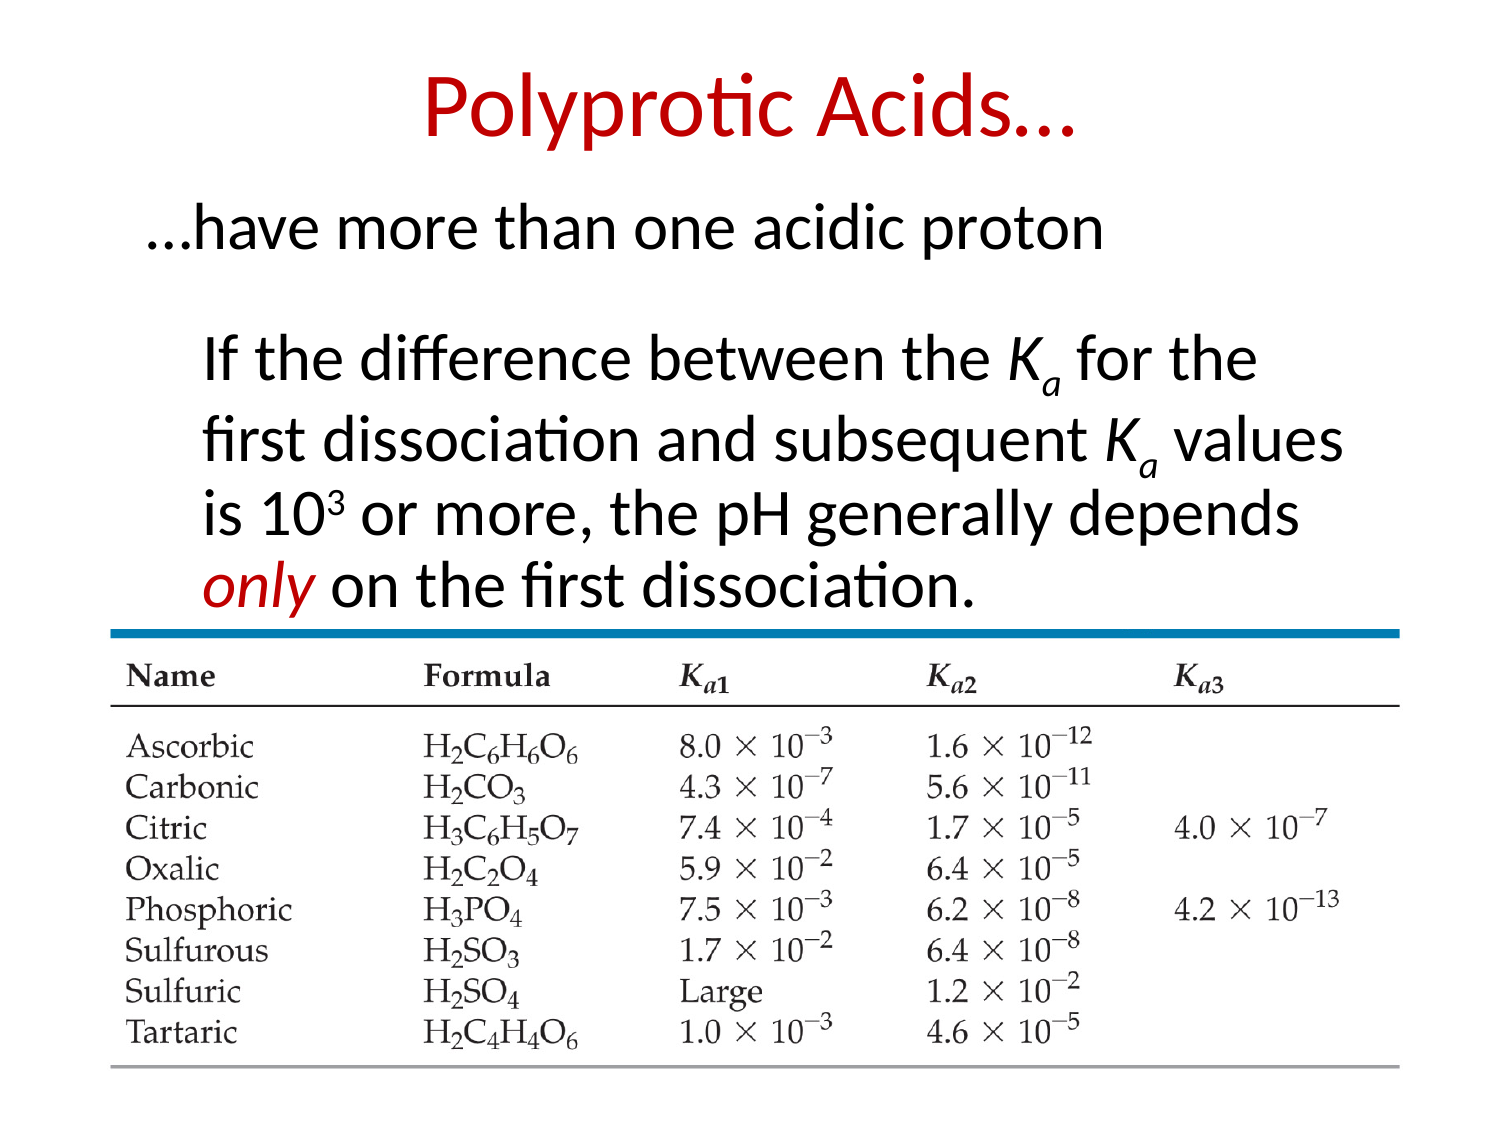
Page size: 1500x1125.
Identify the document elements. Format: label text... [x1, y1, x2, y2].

picture [100, 629, 1409, 1071]
text_box …have more than one acidic proton If the difference between the Ka for the first dissociation and subsequent Ka values is 103 or more, the pH generally depends only on the first dissociation. [131, 184, 1369, 597]
text_box Polyprotic Acids… [0, 37, 1500, 225]
